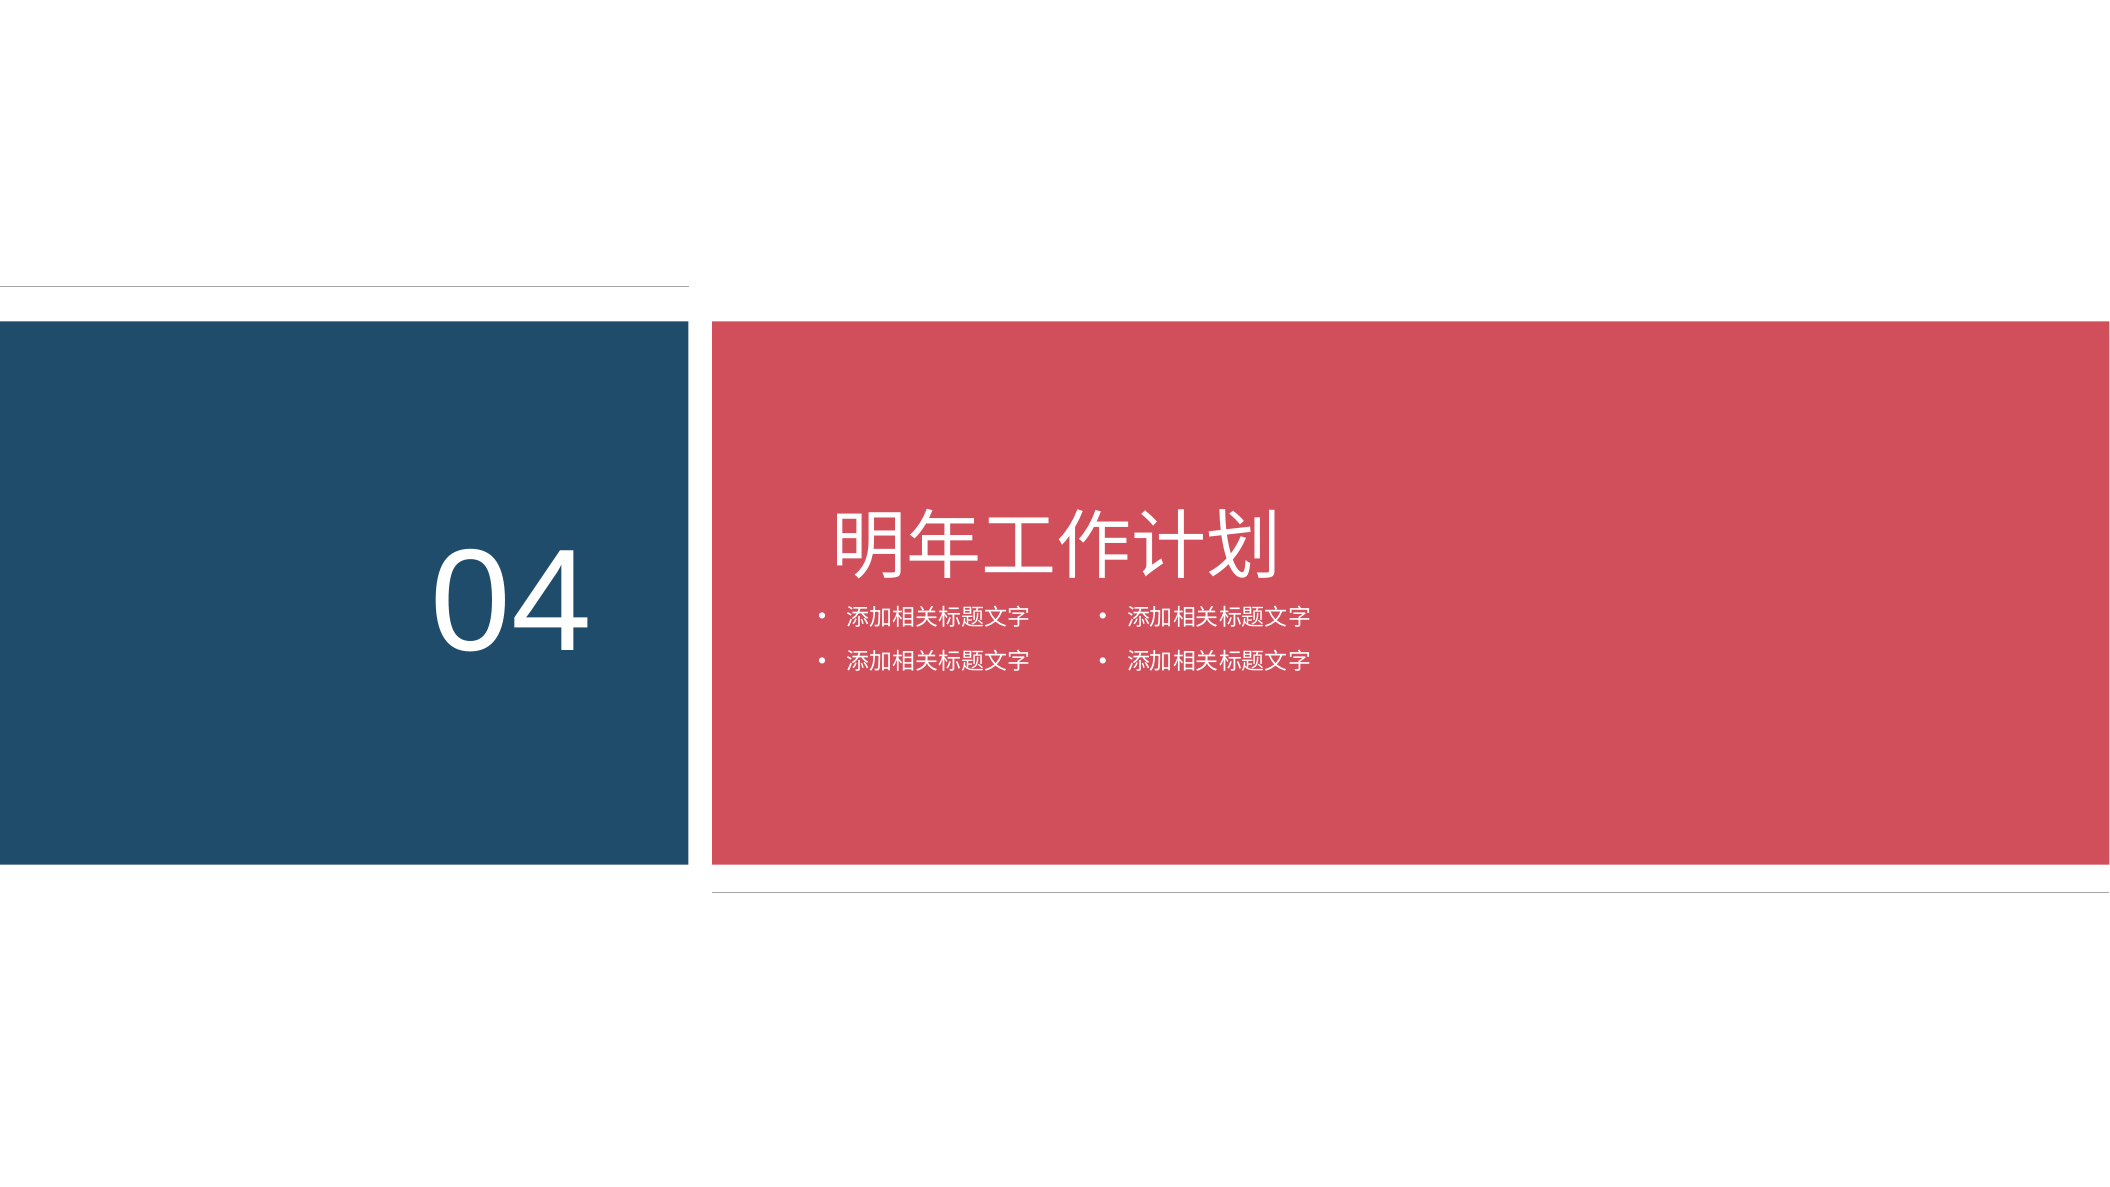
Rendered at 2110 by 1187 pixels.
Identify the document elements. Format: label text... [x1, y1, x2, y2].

text_box 添加相关标题文字 [803, 639, 1046, 682]
text_box 04 [394, 497, 628, 687]
text_box [711, 320, 2110, 866]
text_box 明年工作计划 [794, 497, 1318, 588]
text_box [0, 320, 689, 866]
text_box 添加相关标题文字 [1084, 639, 1327, 682]
text_box 添加相关标题文字 [1084, 594, 1327, 638]
text_box 添加相关标题文字 [803, 594, 1046, 638]
